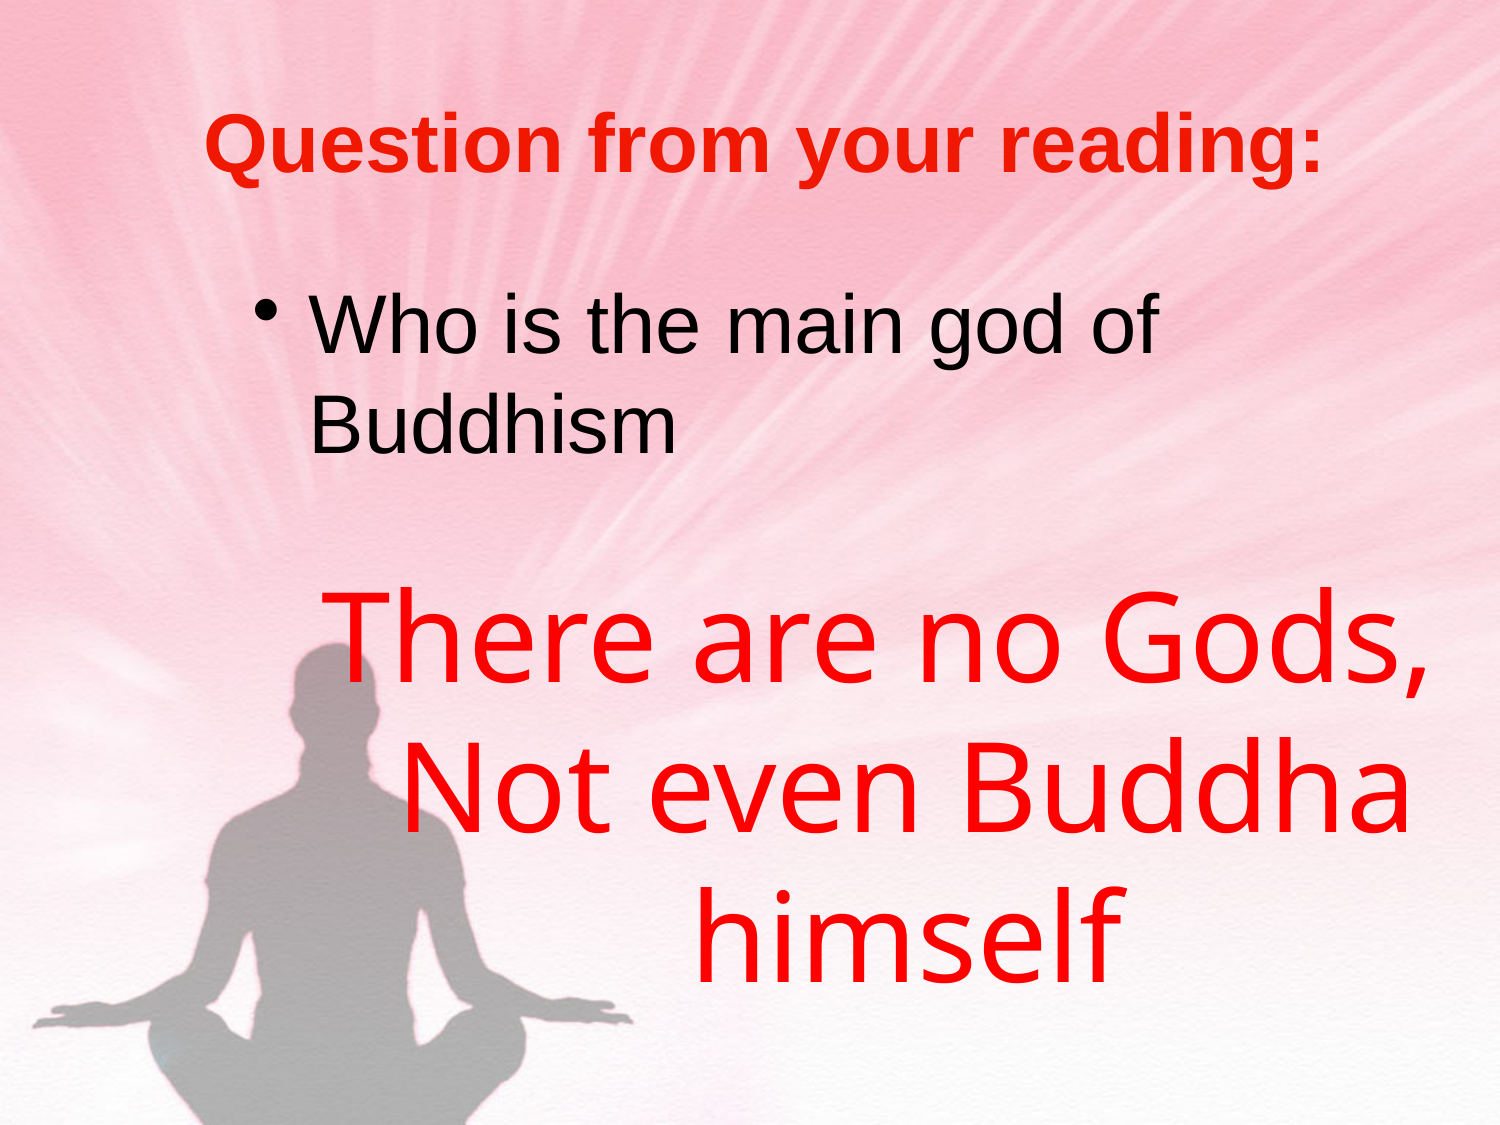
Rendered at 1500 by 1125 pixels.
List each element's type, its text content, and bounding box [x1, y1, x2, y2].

title Question from your reading: [74, 44, 1480, 233]
picture [0, 0, 1500, 1125]
text_box There are no Gods, Not even Buddha himself [257, 549, 1500, 838]
list Who is the main god of Buddhism [237, 262, 1480, 551]
